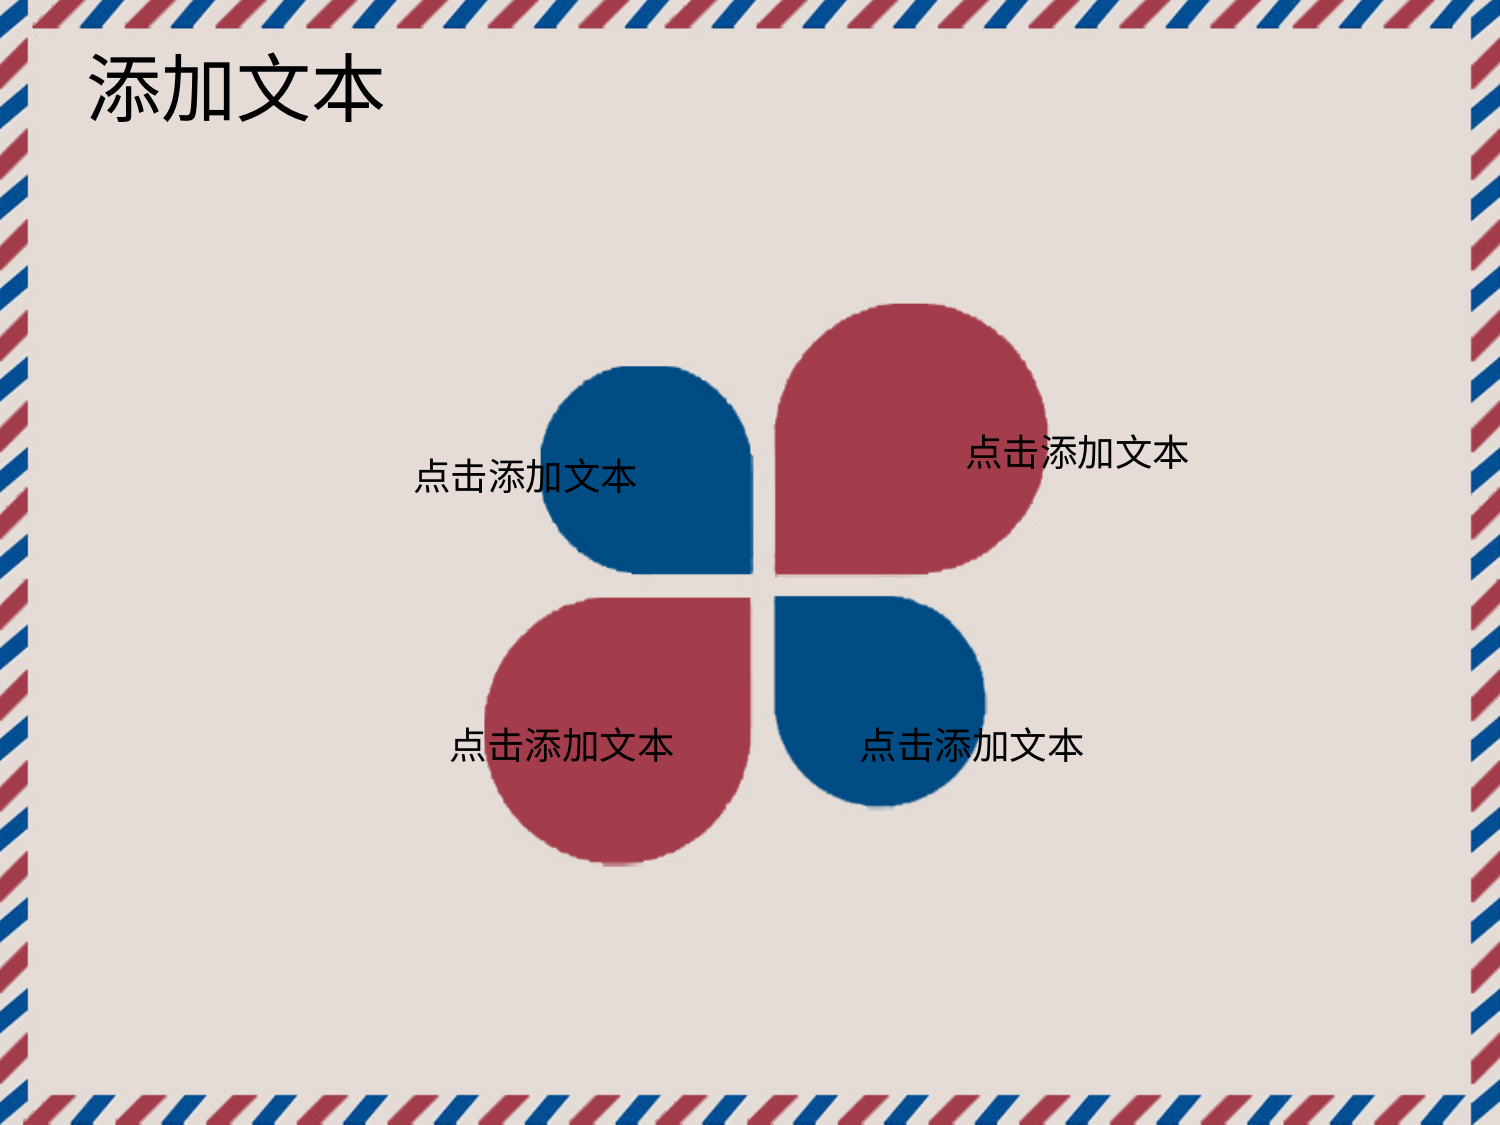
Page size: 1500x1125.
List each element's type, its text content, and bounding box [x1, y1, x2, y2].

text_box 点击添加文本 [434, 714, 690, 775]
text_box 点击添加文本 [950, 421, 1206, 482]
text_box 点击添加文本 [845, 714, 1100, 775]
text_box 添加文本 [72, 34, 402, 140]
picture [0, 0, 1500, 1125]
text_box 点击添加文本 [398, 445, 692, 505]
